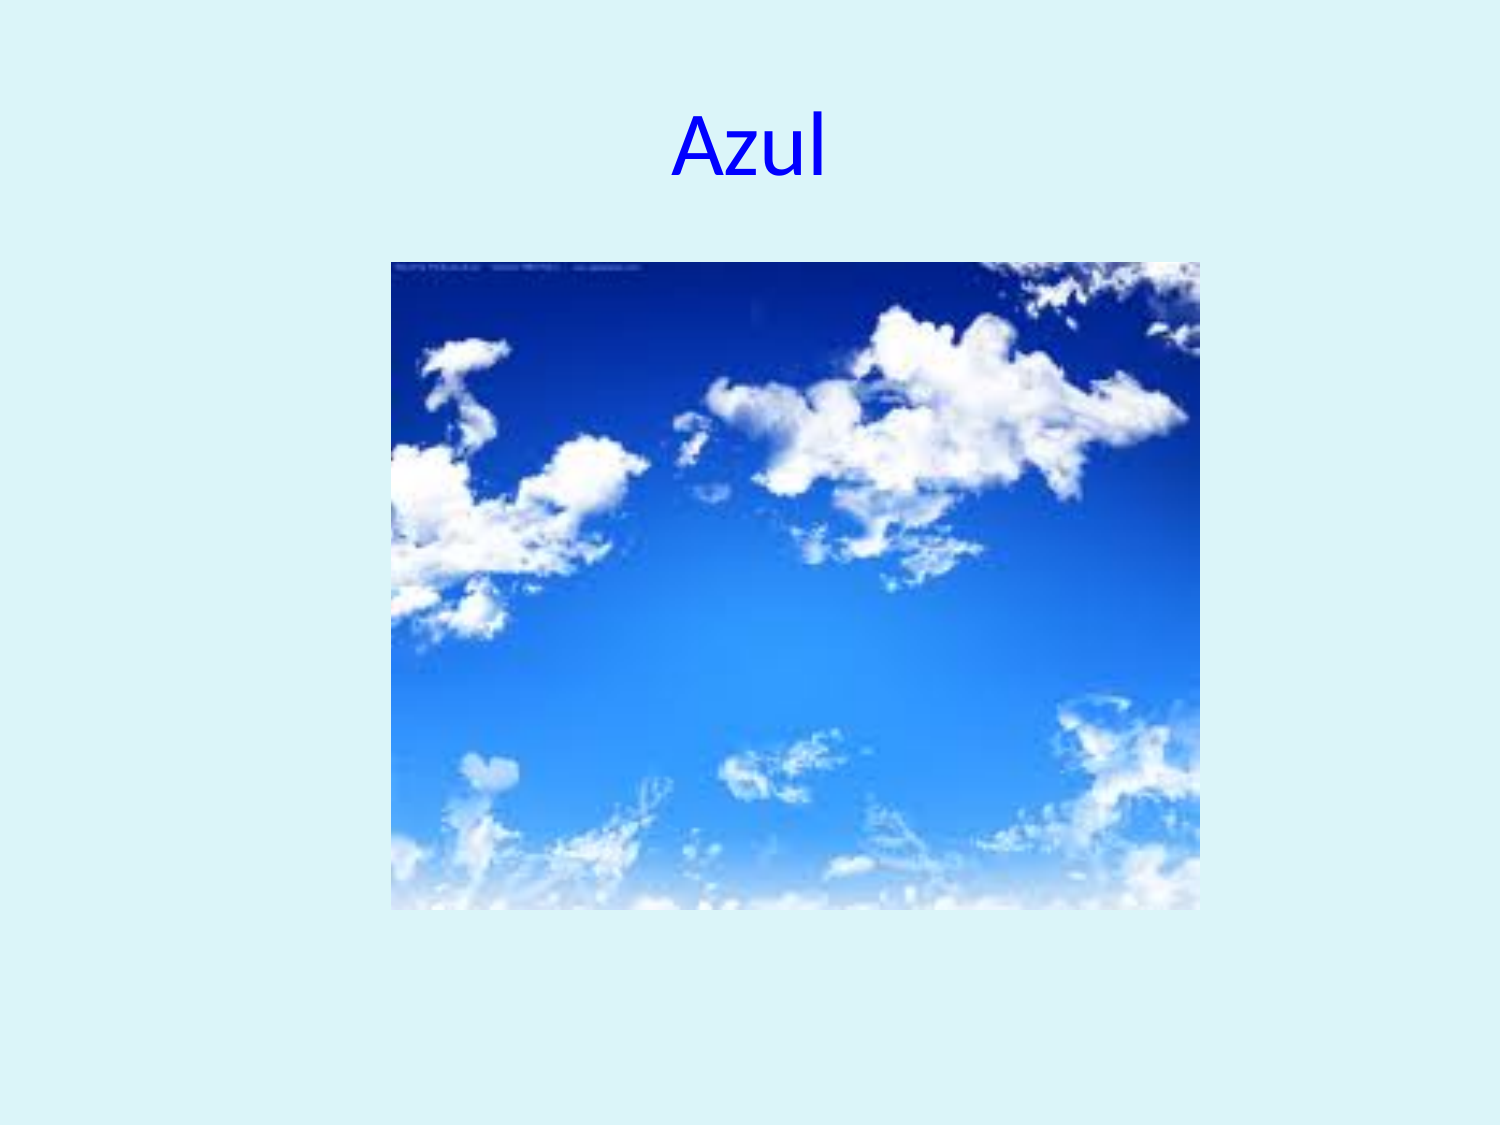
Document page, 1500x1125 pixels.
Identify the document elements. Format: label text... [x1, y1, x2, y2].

picture [391, 262, 1200, 910]
title Azul [75, 45, 1425, 233]
